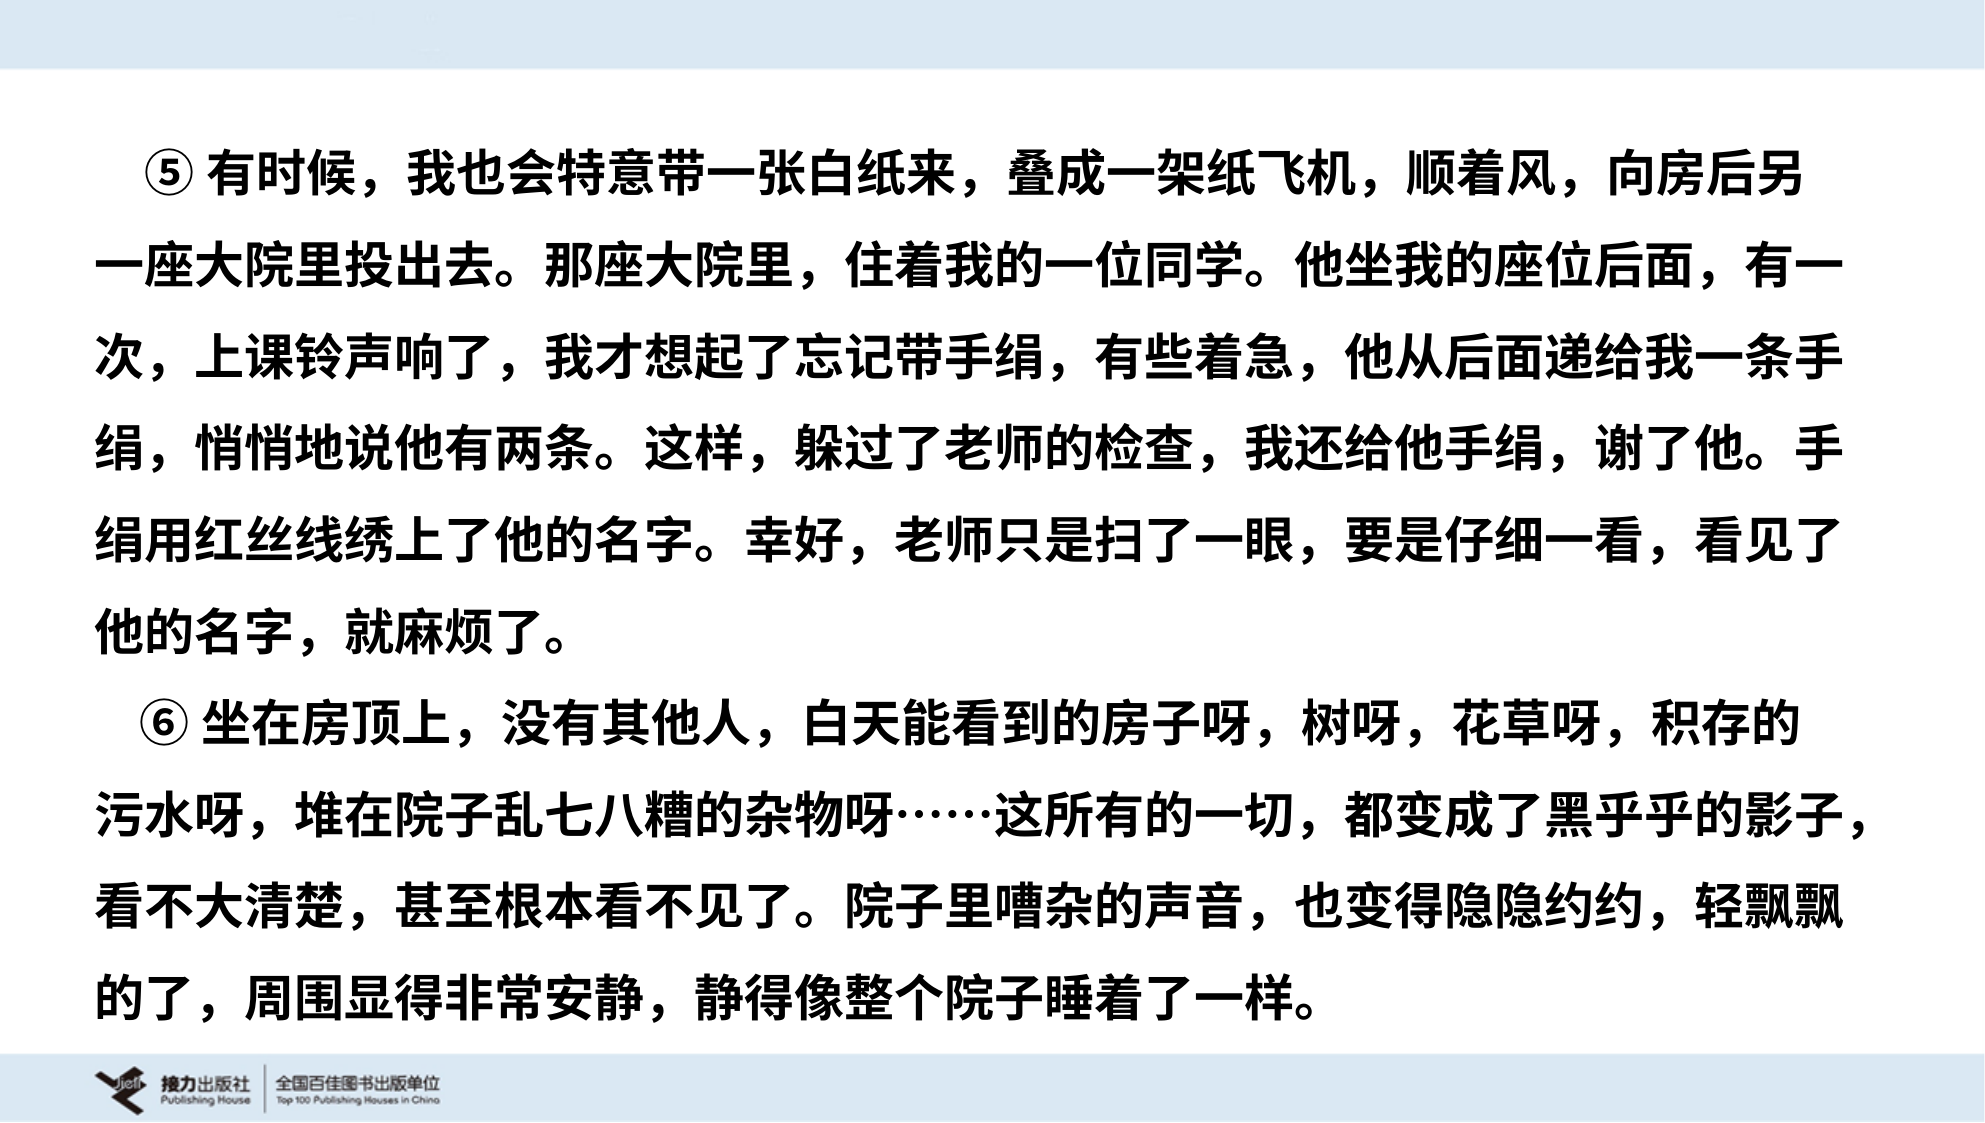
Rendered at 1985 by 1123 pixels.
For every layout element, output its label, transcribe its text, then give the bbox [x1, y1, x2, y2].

text_box ⑤有时候，我也会特意带一张白纸来，叠成一架纸飞机，顺着风，向房后另 一座大院里投出去。那座大院里，住着我的一位同学。他坐我的座位后面，有一 次，上课铃声响了，我才想起了忘记带手绢，有些着急，他从后面递给我一条手 绢，悄悄地说他有两条。这样，躲过了老师的检查，我还给他手绢，谢了他。手 绢用红丝线绣上了他的名字。幸好，老师只是扫了一眼，要是仔细一看，看见了 他的名字，就麻烦了。 ⑥坐在房顶上，没有其他人，白天能看到的房子呀，树呀，花草呀，积存的 污水呀，堆在院子乱七八糟的杂物呀……这所有的一切，都变成了黑乎乎的影子， 看不大清楚，甚至根本看不见了。院子里嘈杂的声音，也变得隐隐约约，轻飘飘 的了，周围显得非常安静，静得像整个院子睡着了一样。 [94, 109, 1892, 1027]
picture [0, 0, 1985, 1122]
